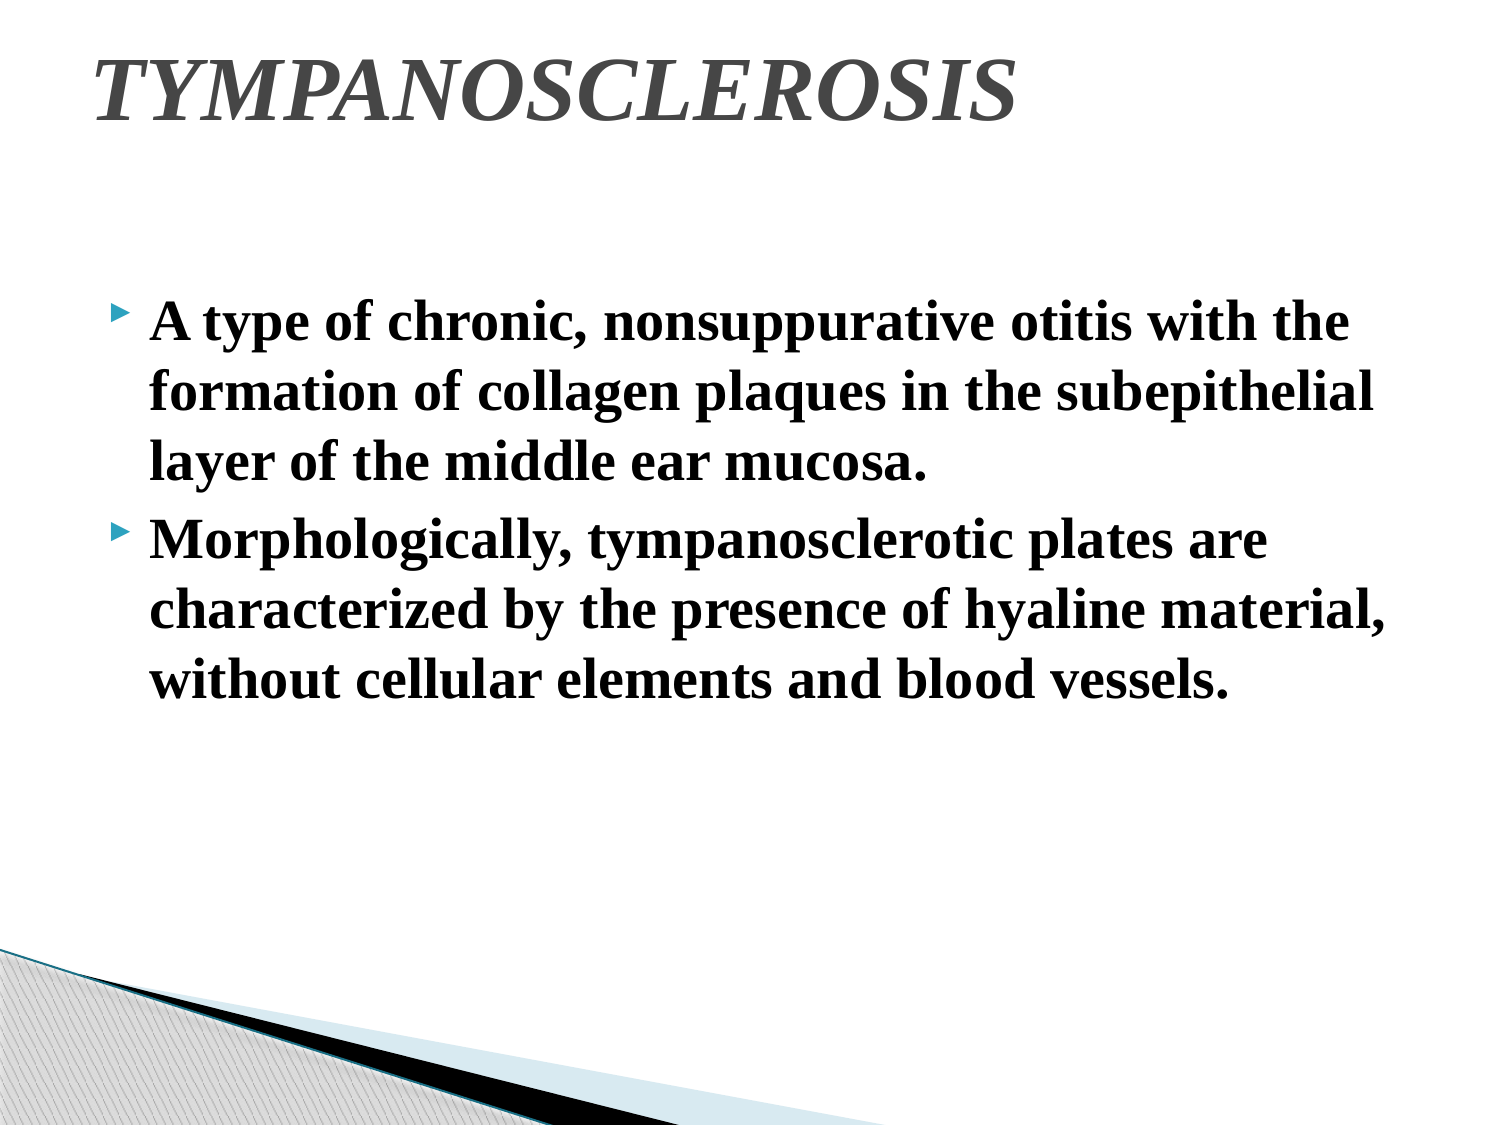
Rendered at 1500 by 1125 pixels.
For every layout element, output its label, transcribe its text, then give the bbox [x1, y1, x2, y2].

title TYMPANOSCLEROSIS [75, 45, 1425, 233]
list A type of chronic, nonsuppurative otitis with the formation of collagen plaques in the subepithelial layer of the middle ear mucosa. Morphologically, tympanosclerotic plates are characterized by the presence of hyaline material, without cellular elements and blood vessels. [75, 275, 1425, 950]
